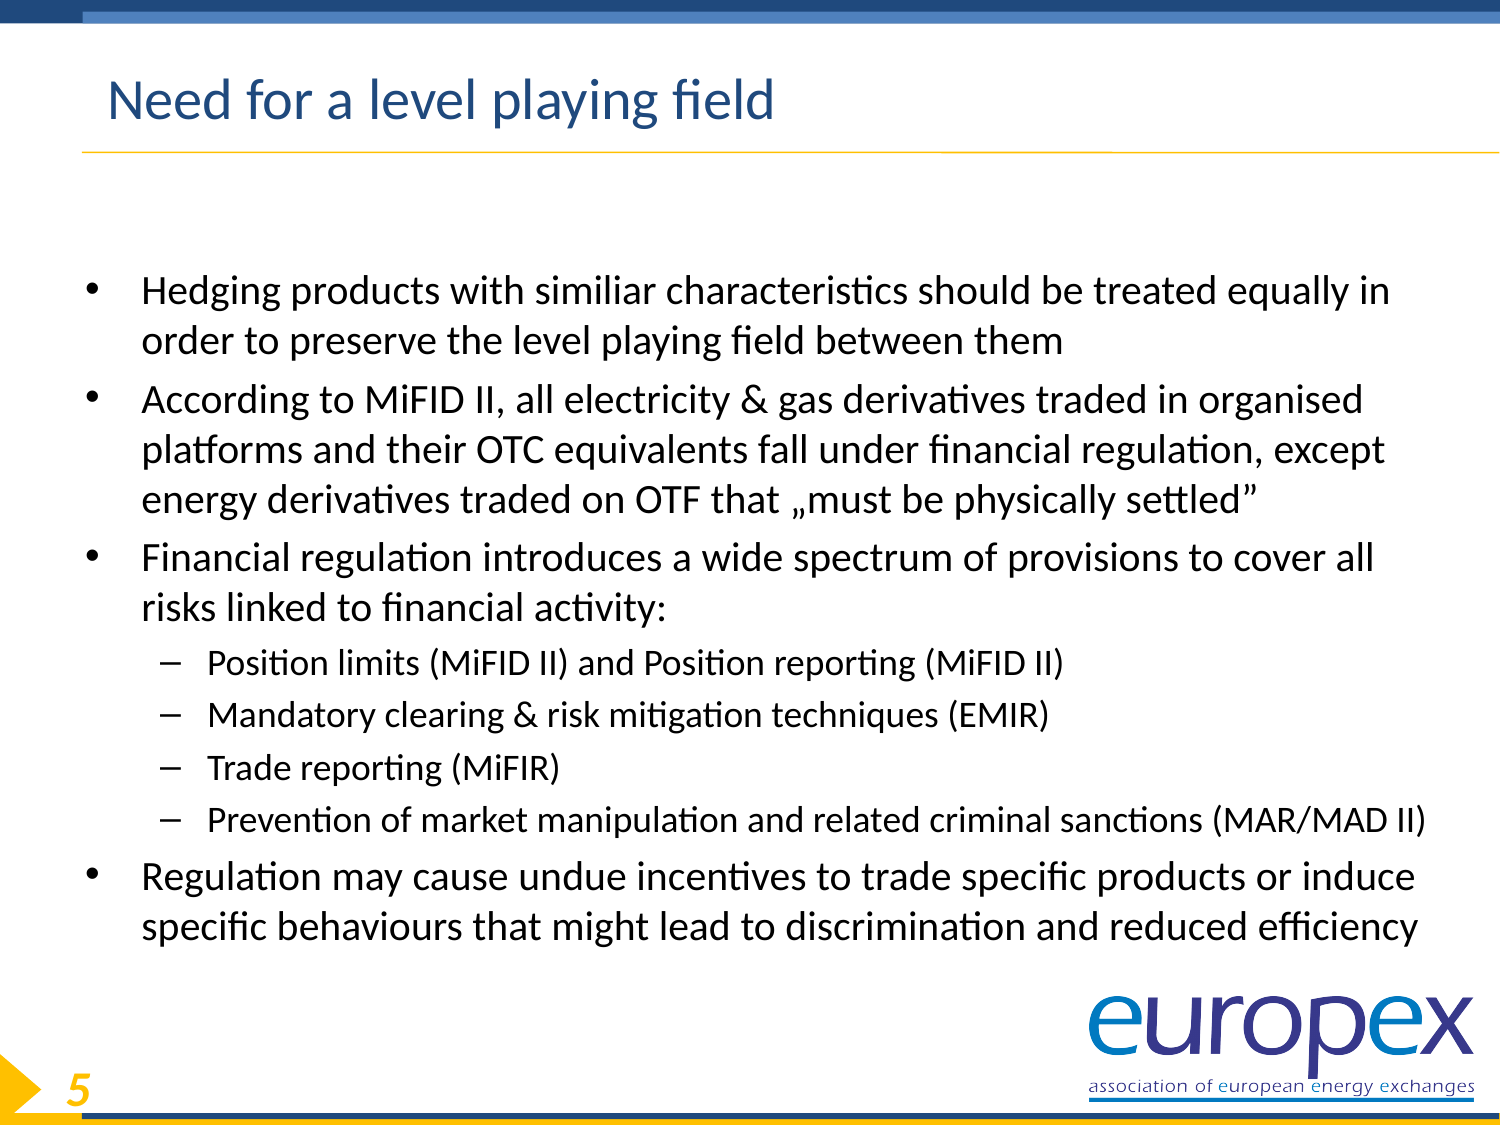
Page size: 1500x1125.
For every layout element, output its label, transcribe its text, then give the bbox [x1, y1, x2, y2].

title Need for a level playing field [92, 42, 1443, 150]
picture [1089, 996, 1474, 1102]
list Hedging products with similiar characteristics should be treated equally in order to preserve the level playing field between them According to MiFID II, all electricity & gas derivatives traded in organised platforms and their OTC equivalents fall under financial regulation, except energy derivatives traded on OTF that „must be physically settled” Financial regulation introduces a wide spectrum of provisions to cover all risks linked to financial activity: Position limits (MiFID II) and Position reporting (MiFID II) Mandatory clearing & risk mitigation techniques (EMIR) Trade reporting (MiFIR) Prevention of market manipulation and related criminal sanctions (MAR/MAD II) Regulation may cause undue incentives to trade specific products or induce specific behaviours that might lead to discrimination and reduced efficiency [70, 255, 1465, 1050]
